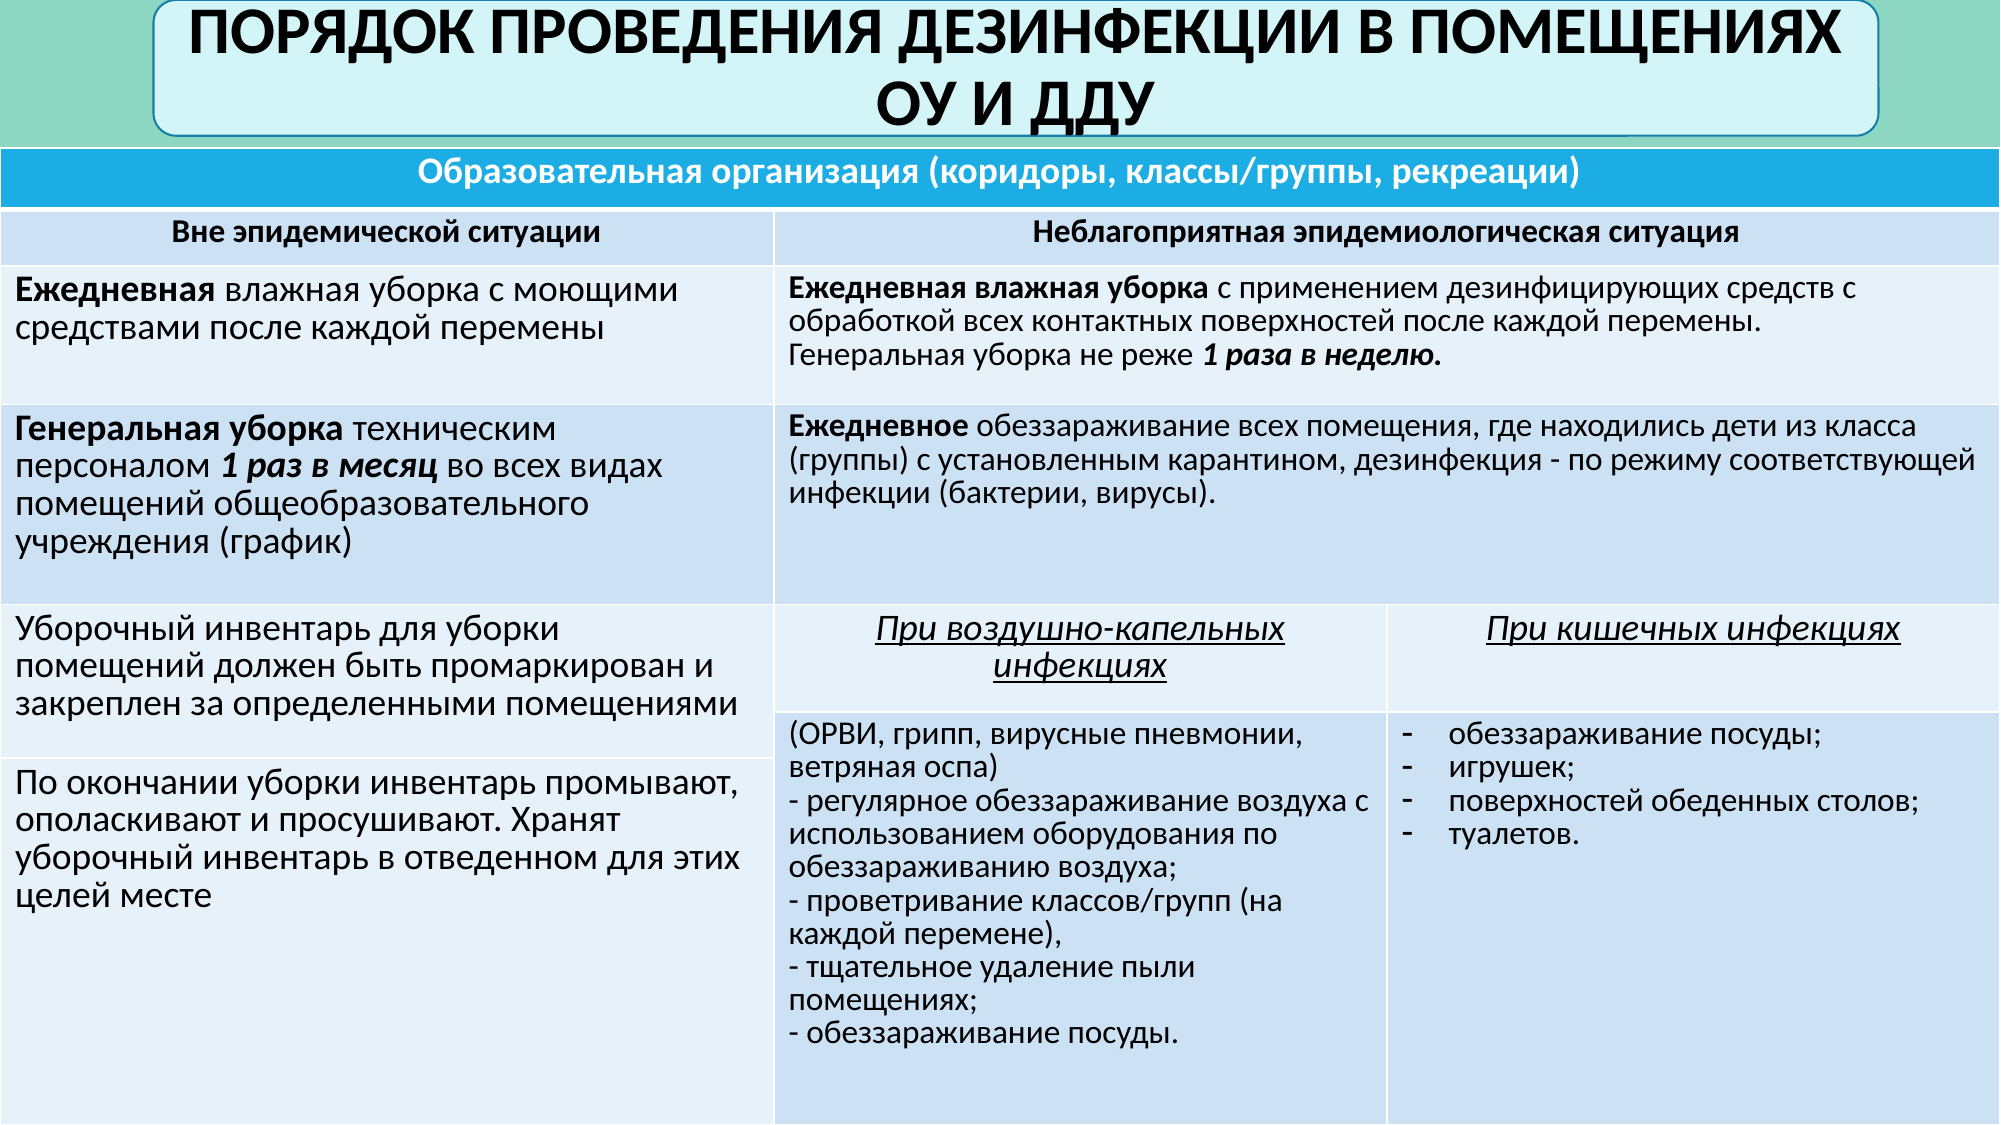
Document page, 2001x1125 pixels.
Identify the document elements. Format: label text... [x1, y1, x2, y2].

table_cell Вне эпидемической ситуации [1, 212, 773, 265]
table_cell Ежедневная влажная уборка с применением дезинфицирующих средств с обработкой всех контактных поверхностей после каждой перемены. Генеральная уборка не реже 1 раза в неделю. [775, 267, 1999, 404]
table_cell Неблагоприятная эпидемиологическая ситуация [775, 212, 1999, 265]
table_cell Ежедневное обеззараживание всех помещения, где находились дети из класса (группы) с установленным карантином, дезинфекция - по режиму соответствующей инфекции (бактерии, вирусы). [775, 405, 1999, 604]
text_box ПОРЯДОК ПРОВЕДЕНИЯ ДЕЗИНФЕКЦИИ В ПОМЕЩЕНИЯХ ОУ И ДДУ [152, 0, 1880, 137]
table_cell При воздушно-капельных инфекциях [775, 605, 1386, 711]
table_cell По окончании уборки инвентарь промывают, ополаскивают и просушивают. Хранят уборочный инвентарь в отведенном для этих целей месте [1, 759, 773, 1124]
table_cell (ОРВИ, грипп, вирусные пневмонии, ветряная оспа) - регулярное обеззараживание воздуха с использованием оборудования по обеззараживанию воздуха; - проветривание классов/групп (на каждой перемене), - тщательное удаление пыли помещениях; - обеззараживание посуды. [775, 713, 1386, 1124]
table_cell Генеральная уборка техническим персоналом 1 раз в месяц во всех видах помещений общеобразовательного учреждения (график) [1, 405, 773, 604]
table_cell При кишечных инфекциях [1388, 605, 1999, 711]
table_header Образовательная организация (коридоры, классы/группы, рекреации) [1, 149, 1999, 207]
table_cell Ежедневная влажная уборка с моющими средствами после каждой перемены [1, 267, 773, 404]
table_cell обеззараживание посуды; игрушек; поверхностей обеденных столов; туалетов. [1388, 713, 1999, 1124]
table_cell Уборочный инвентарь для уборки помещений должен быть промаркирован и закреплен за определенными помещениями [1, 605, 773, 757]
